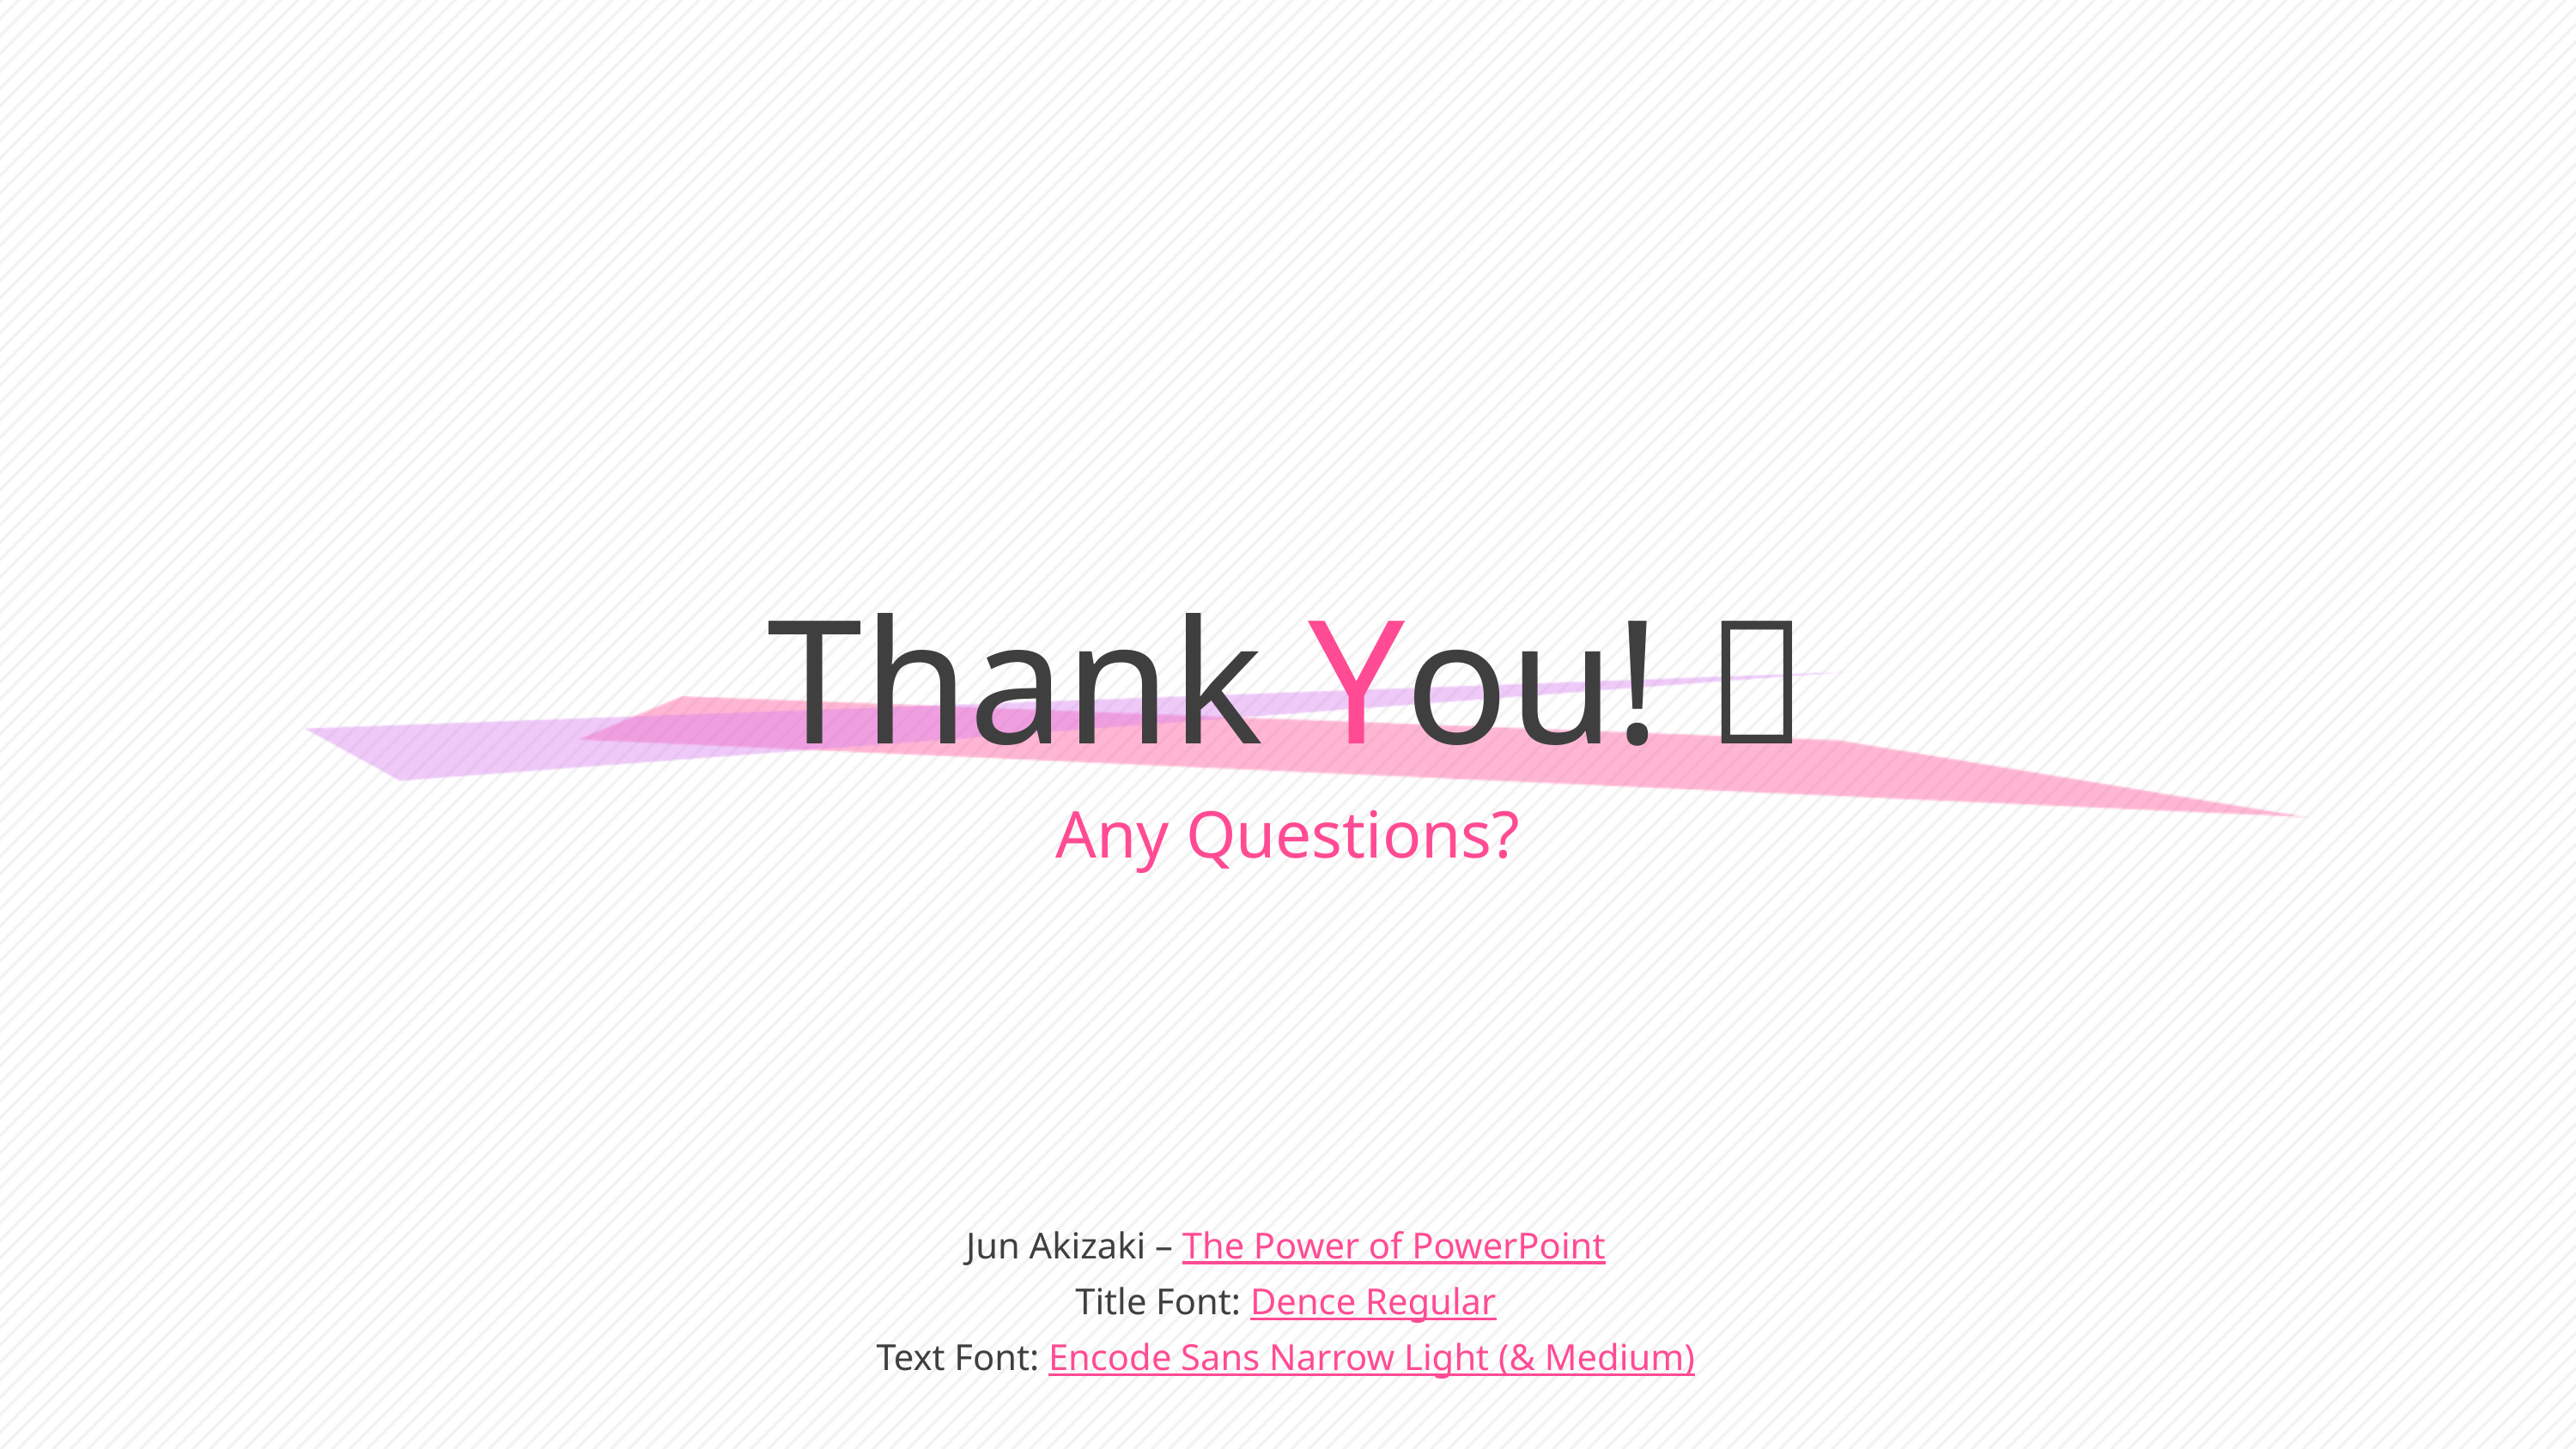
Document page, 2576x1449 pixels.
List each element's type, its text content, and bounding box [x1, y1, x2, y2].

picture [0, 0, 2576, 1449]
subtitle Any Questions? [324, 805, 2251, 1029]
title Thank You!  [416, 592, 2160, 791]
list Jun Akizaki – The Power of PowerPoint Title Font: Dence Regular Text Font: Encode Sans Narrow Light (& Medium) [360, 1200, 2211, 1396]
